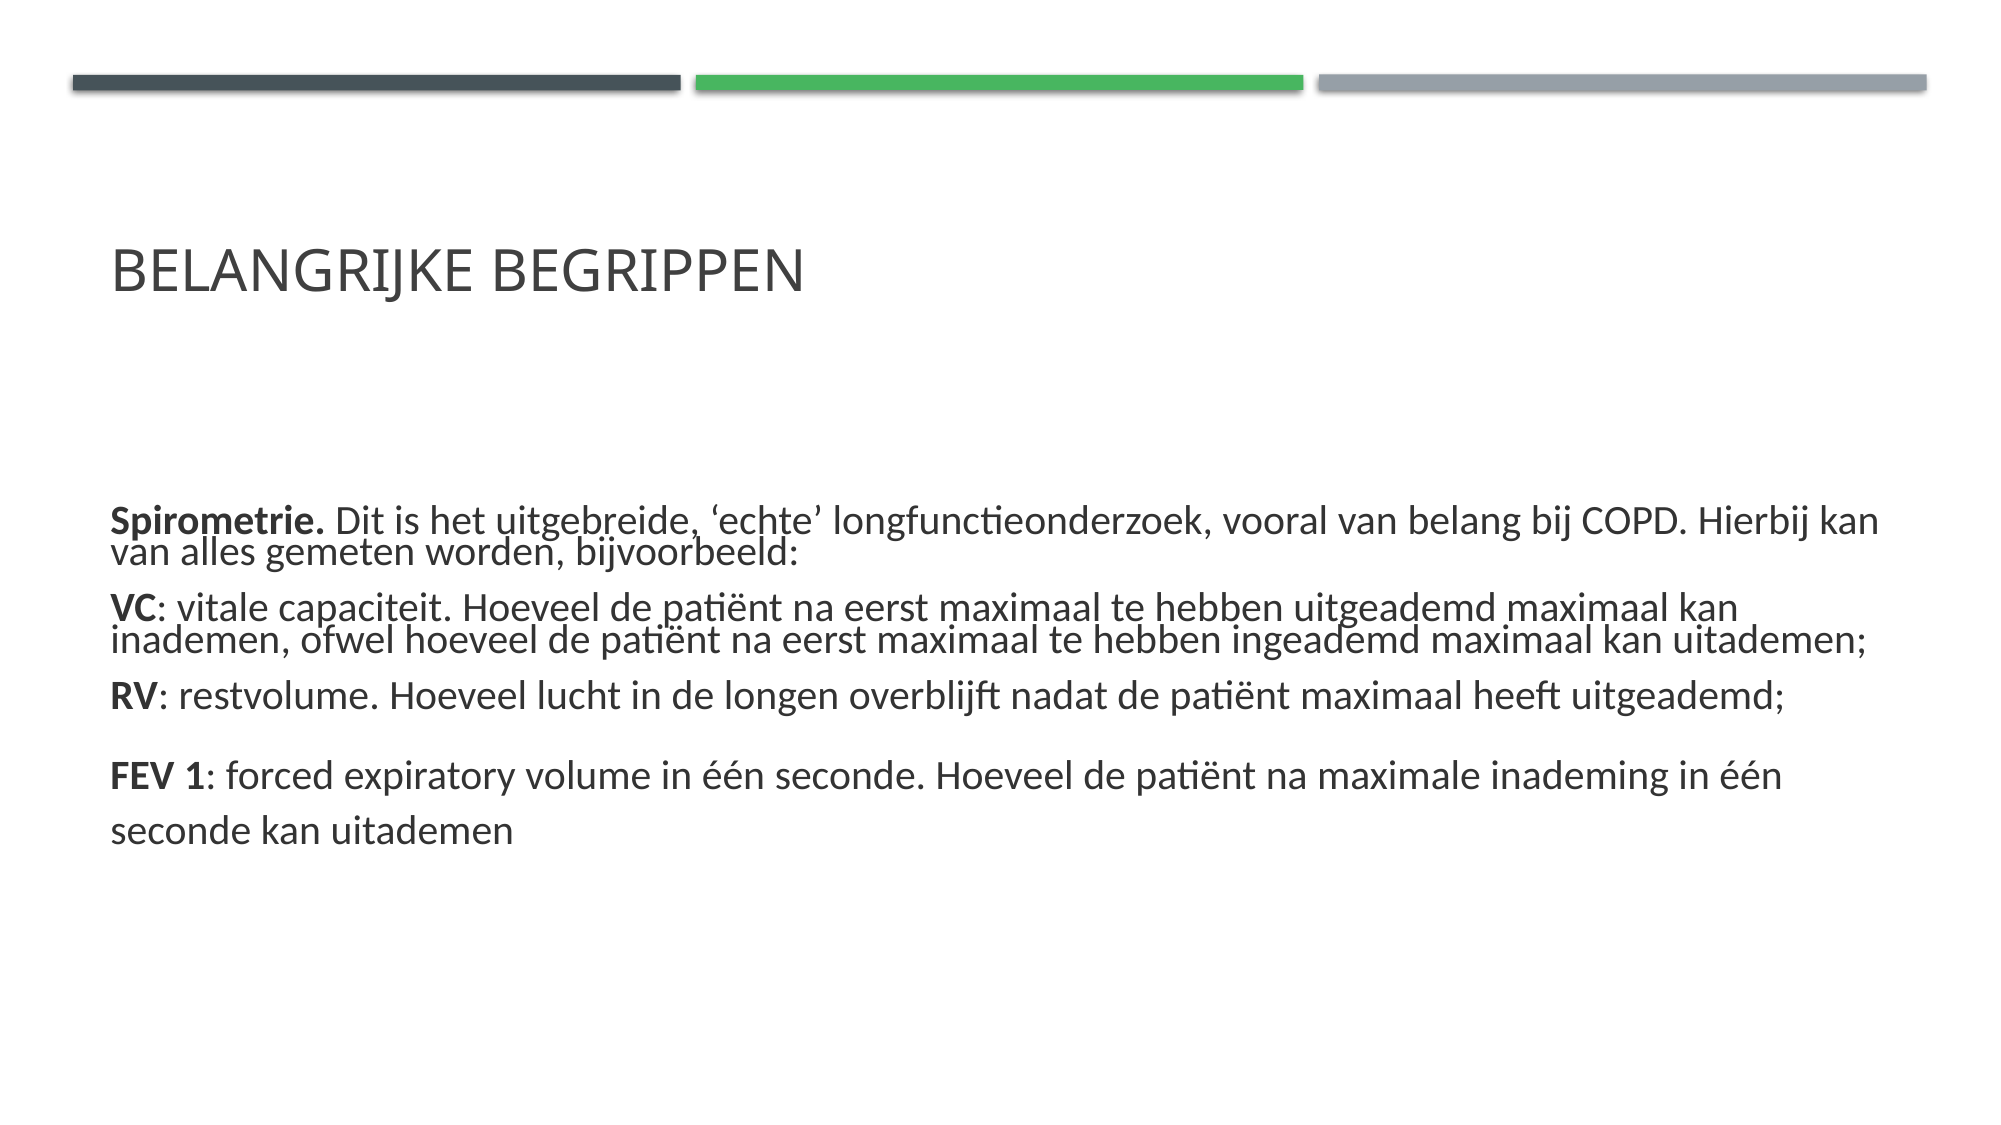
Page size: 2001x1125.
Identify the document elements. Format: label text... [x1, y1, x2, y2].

list Spirometrie. Dit is het uitgebreide, ‘echte’ longfunctieonderzoek, vooral van belang bij COPD. Hierbij kan van alles gemeten worden, bijvoorbeeld: VC: vitale capaciteit. Hoeveel de patiënt na eerst maximaal te hebben uitgeademd maximaal kan inademen, ofwel hoeveel de patiënt na eerst maximaal te hebben ingeademd maximaal kan uitademen; RV: restvolume. Hoeveel lucht in de longen overblijft nadat de patiënt maximaal heeft uitgeademd; FEV 1: forced expiratory volume in één seconde. Hoeveel de patiënt na maximale inademing in één seconde kan uitademen [95, 383, 1905, 981]
title Belangrijke BEGRIPPEN [95, 115, 1905, 311]
